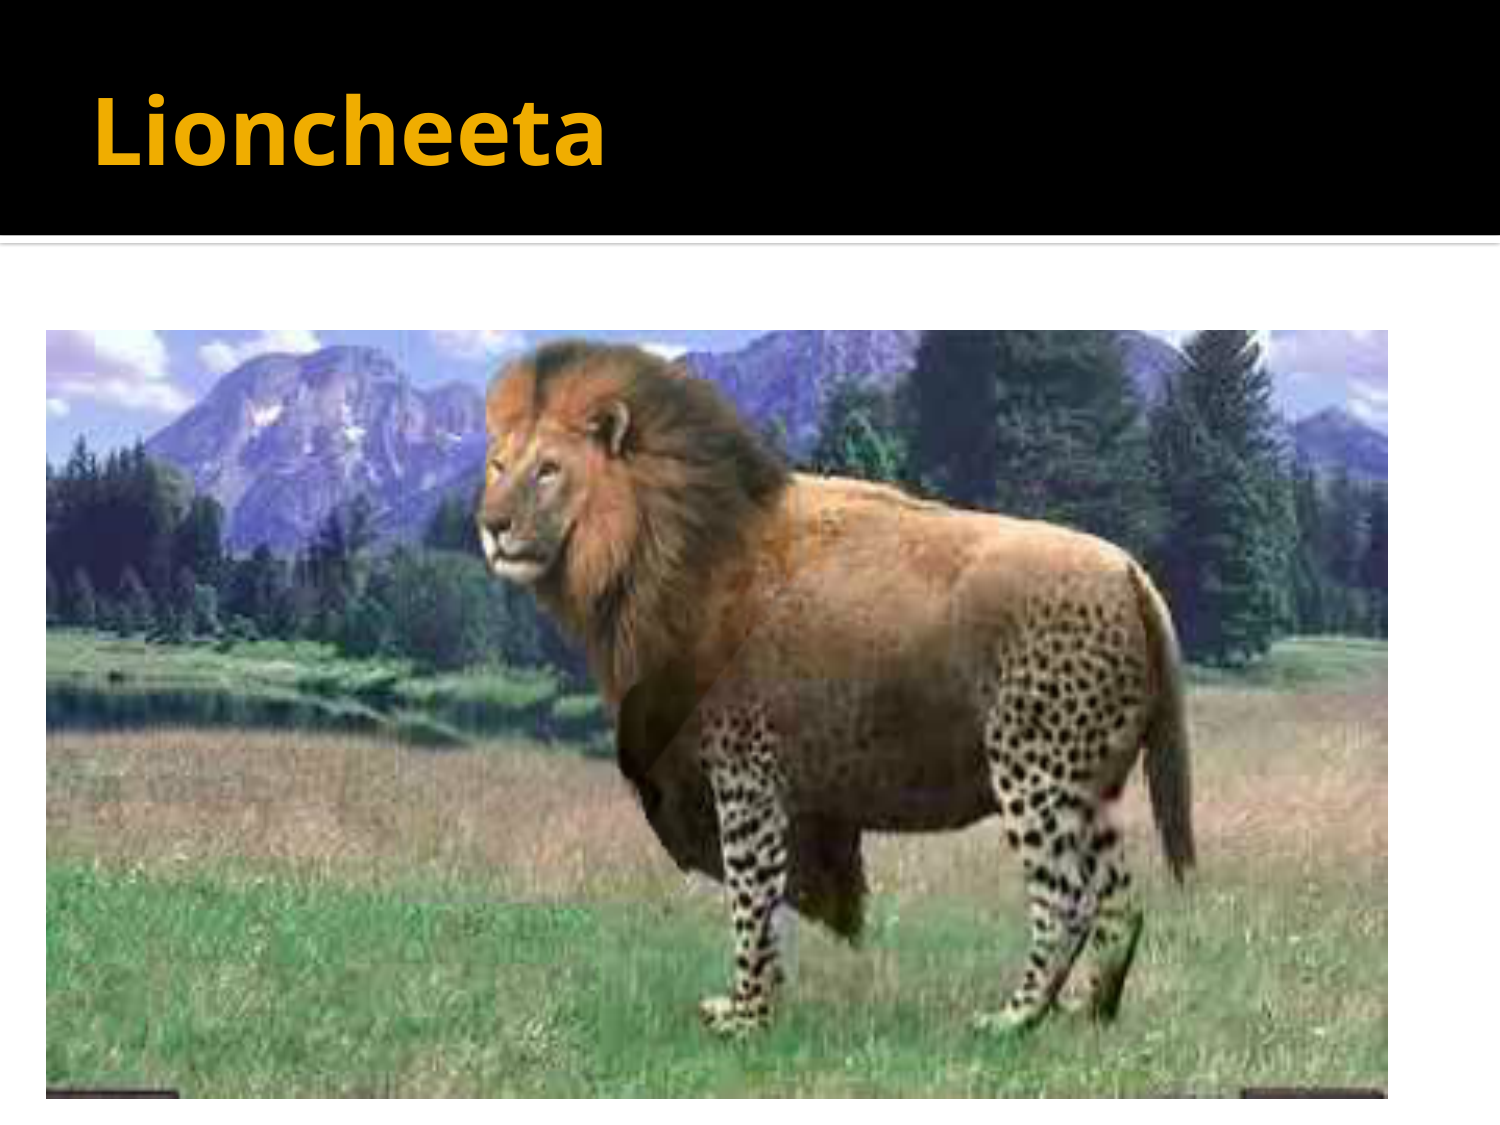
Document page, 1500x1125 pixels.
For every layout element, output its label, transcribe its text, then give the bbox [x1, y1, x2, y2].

title Lioncheeta [75, 25, 1425, 231]
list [46, 330, 1388, 1099]
